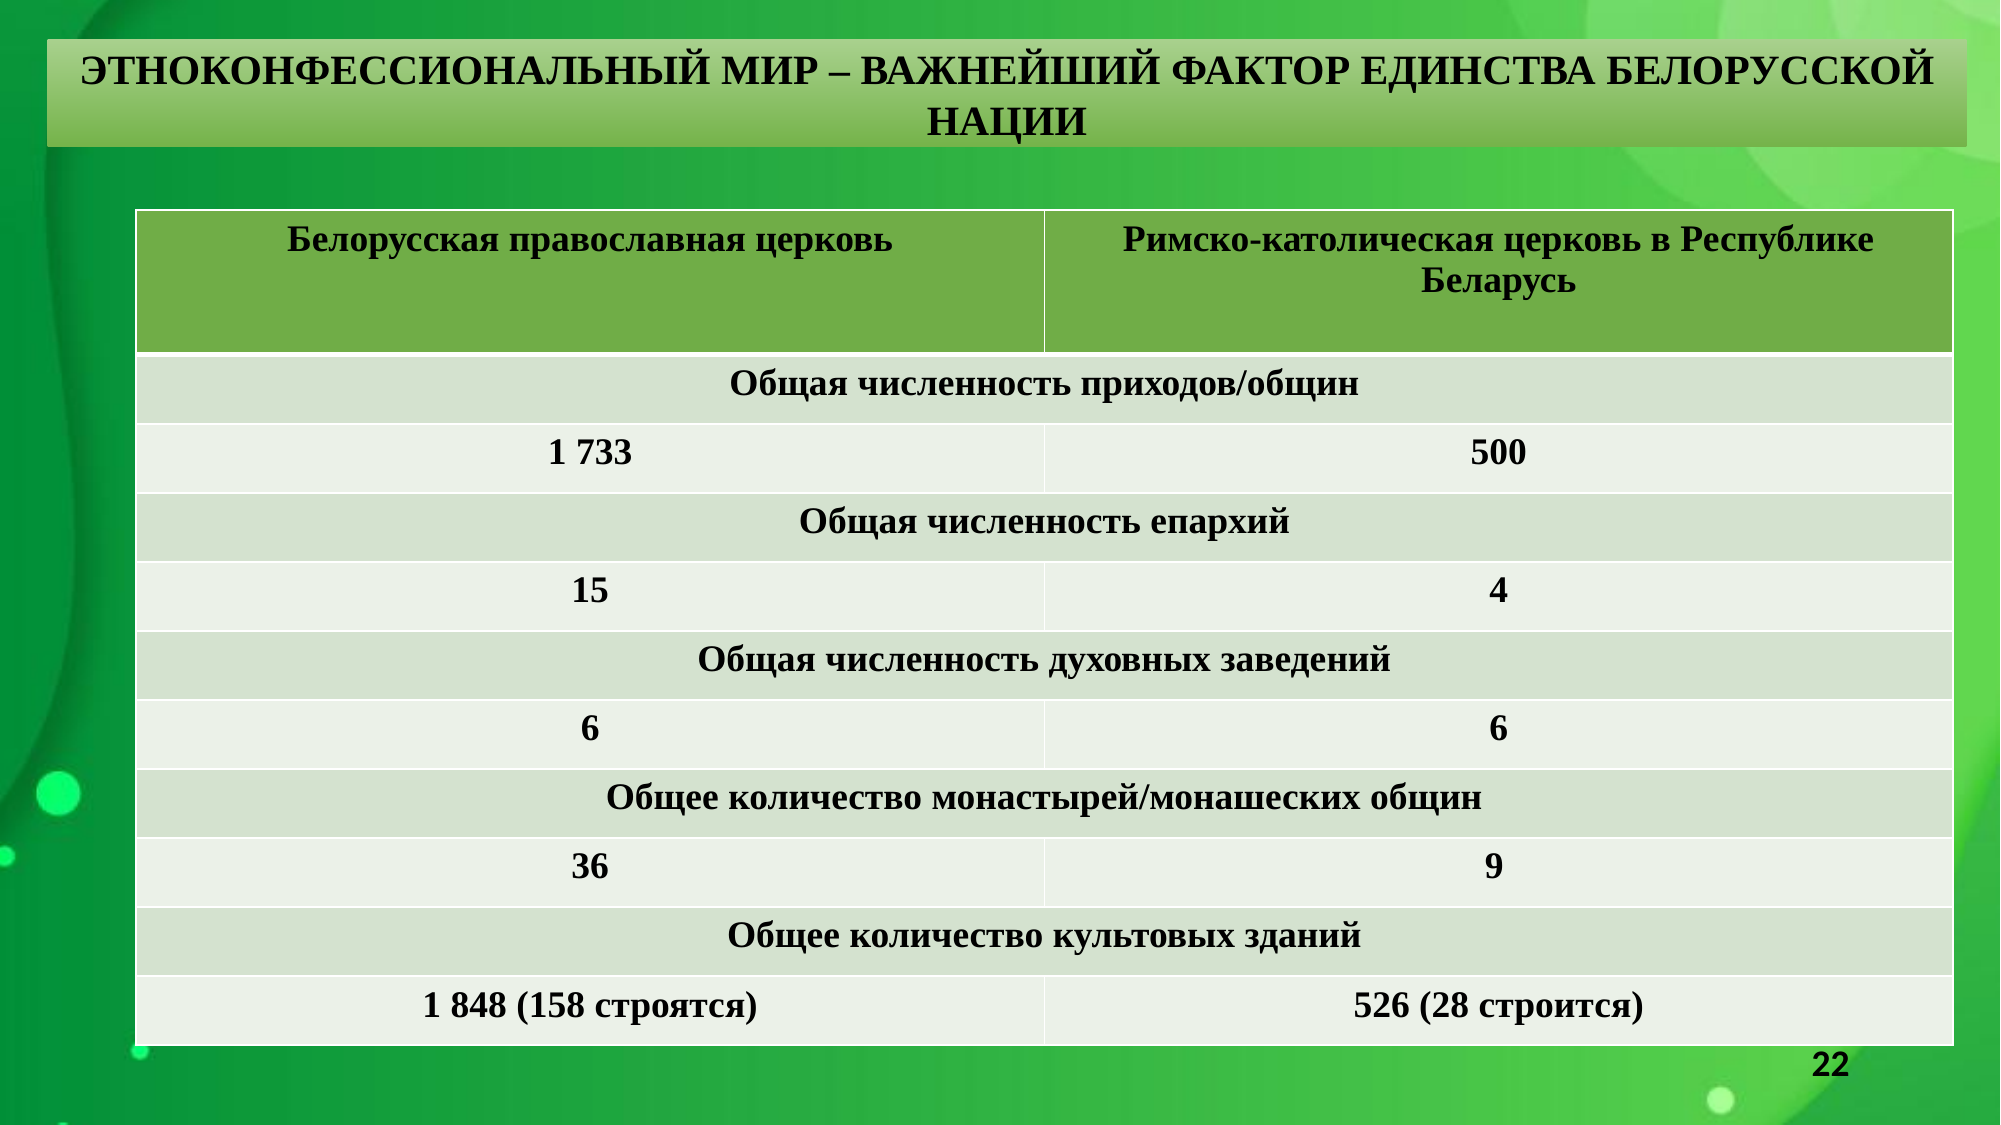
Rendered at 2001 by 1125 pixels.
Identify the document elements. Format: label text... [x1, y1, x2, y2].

table_cell 6 [137, 701, 1044, 768]
table_cell 15 [137, 563, 1044, 630]
table_cell 1 733 [137, 425, 1044, 492]
table_cell Общее количество культовых зданий [137, 908, 1952, 975]
slide_number 22 [1414, 1046, 1865, 1092]
table_cell 1 848 (158 строятся) [137, 977, 1044, 1044]
table_cell 6 [1045, 701, 1952, 768]
picture [0, 0, 2000, 1125]
table_cell 36 [137, 839, 1044, 906]
table_cell 526 (28 строится) [1045, 977, 1952, 1044]
table_cell Общее количество монастырей/монашеских общин [137, 770, 1952, 837]
table_cell 4 [1045, 563, 1952, 630]
text_box ЭТНОКОНФЕССИОНАЛЬНЫЙ МИР – ВАЖНЕЙШИЙ ФАКТОР ЕДИНСТВА БЕЛОРУССКОЙ НАЦИИ [47, 39, 1967, 147]
table_cell Общая численность епархий [137, 494, 1952, 561]
table_cell 9 [1045, 839, 1952, 906]
table_cell Общая численность духовных заведений [137, 632, 1952, 699]
table_cell Общая численность приходов/общин [137, 357, 1952, 423]
table_header Белорусская православная церковь [137, 211, 1044, 352]
table_cell 500 [1045, 425, 1952, 492]
table_header Римско-католическая церковь в Республике Беларусь [1045, 211, 1952, 352]
